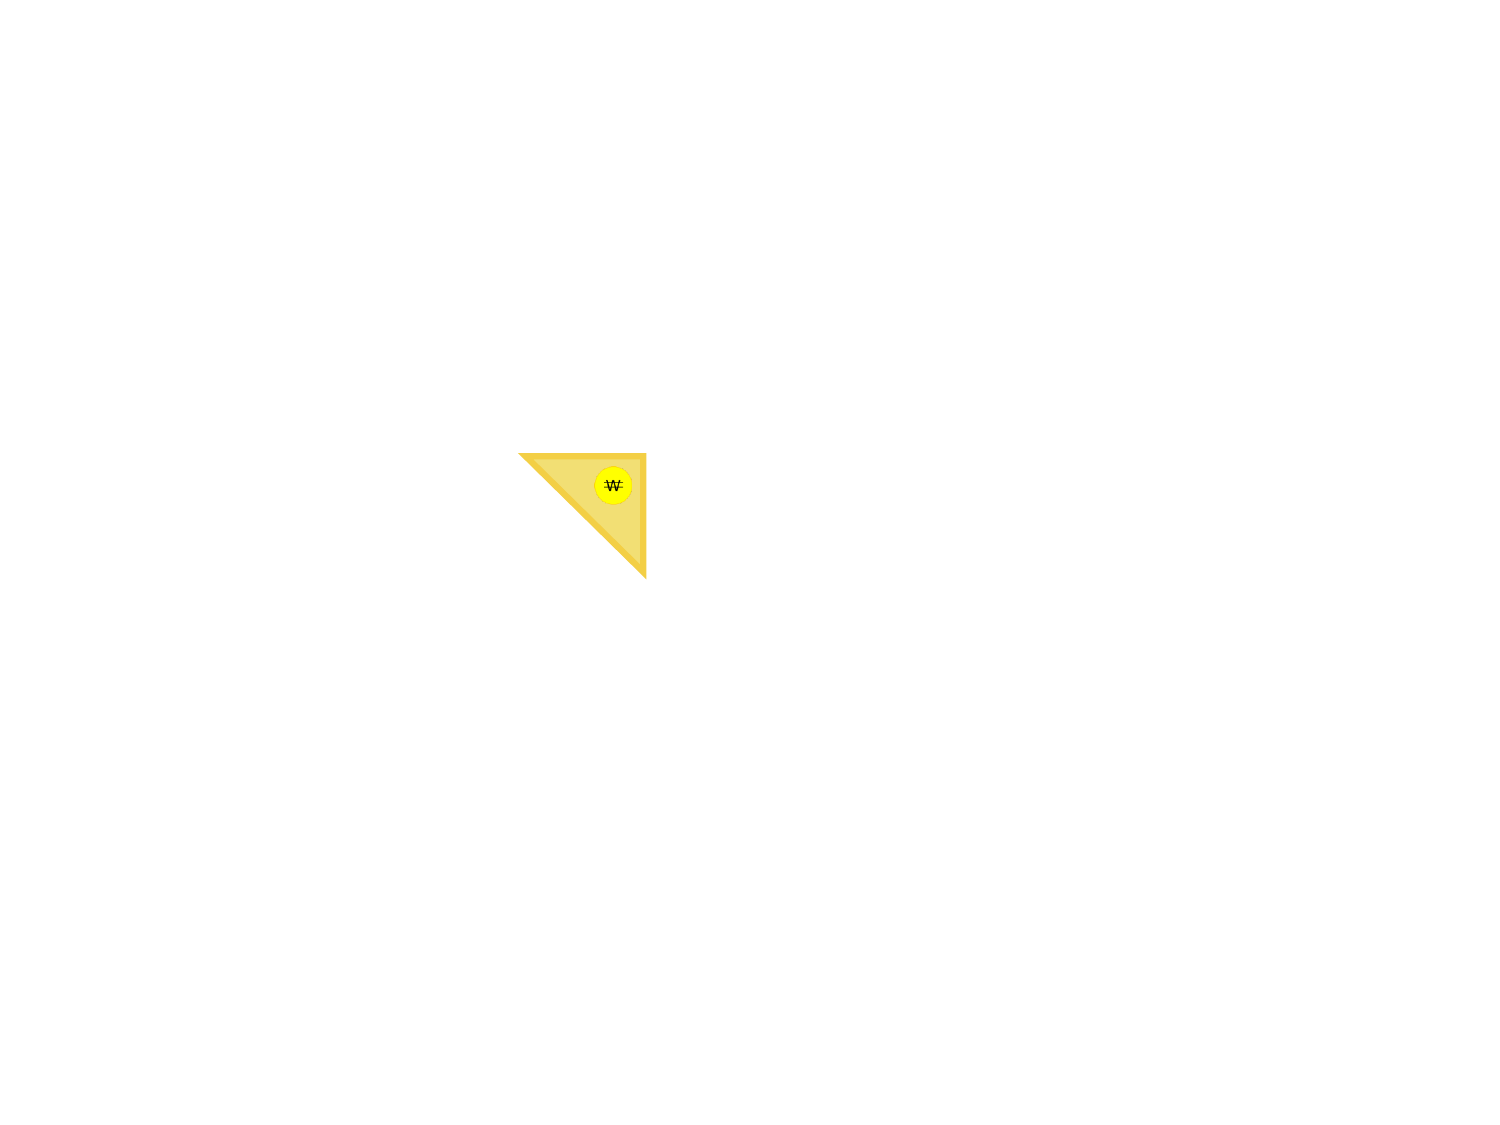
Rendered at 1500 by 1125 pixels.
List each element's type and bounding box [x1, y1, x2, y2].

text_box [525, 455, 644, 573]
